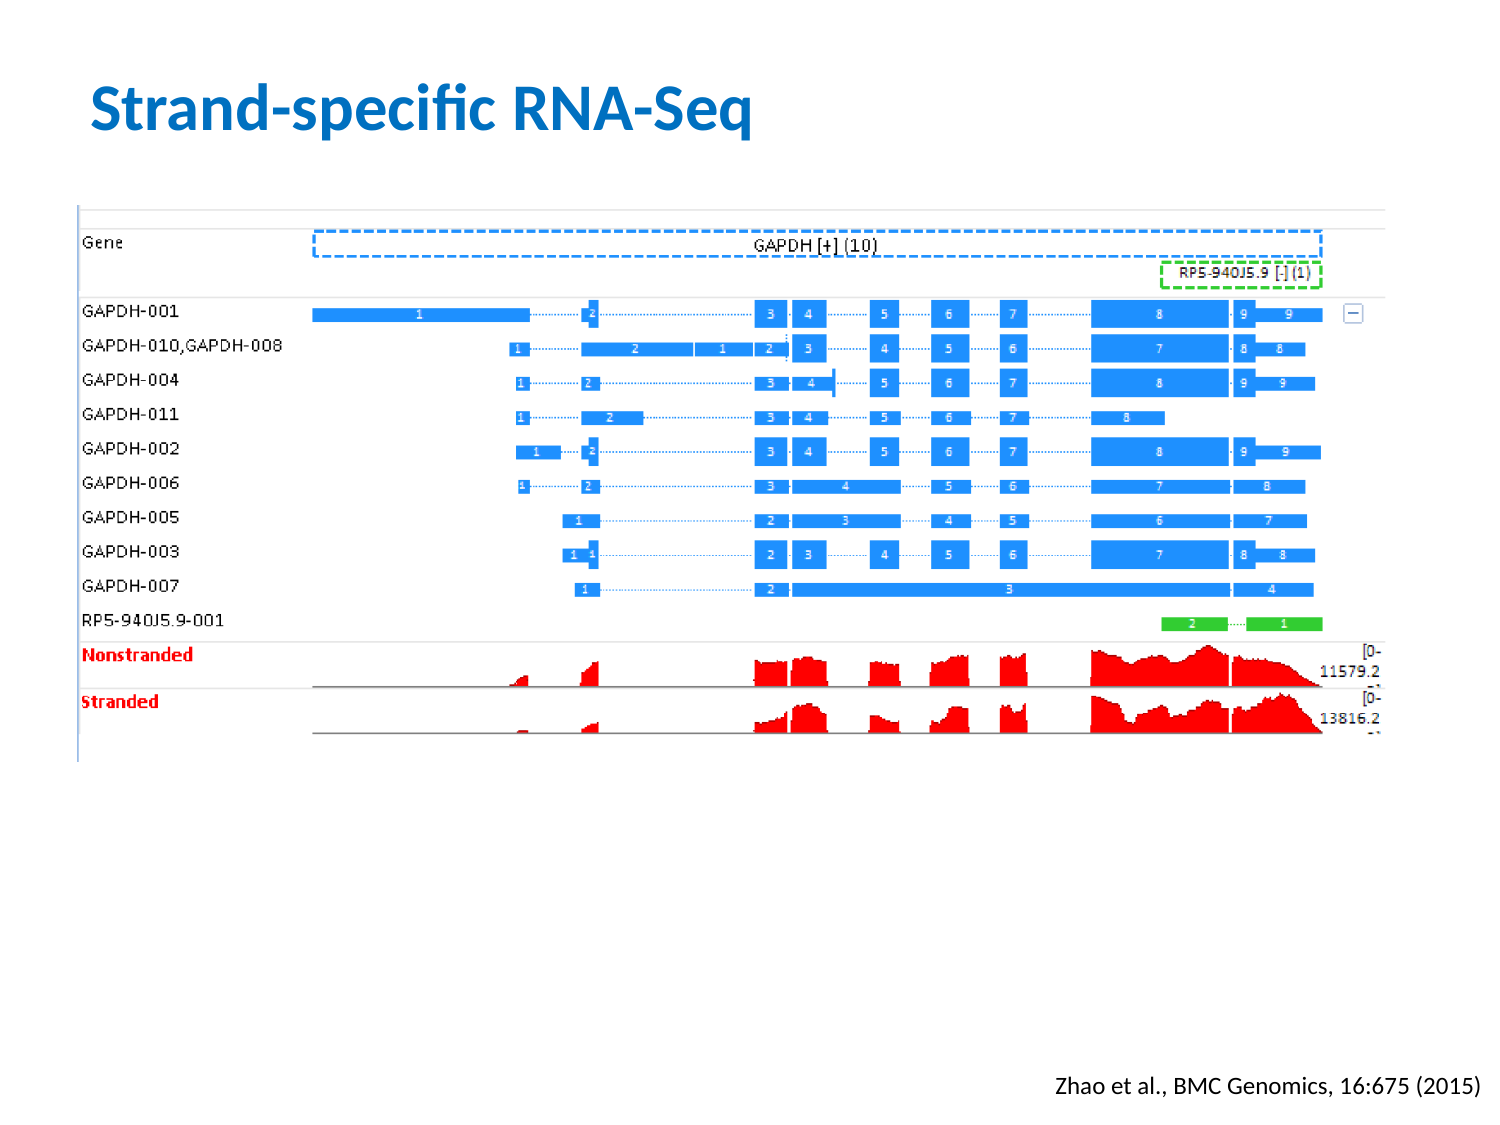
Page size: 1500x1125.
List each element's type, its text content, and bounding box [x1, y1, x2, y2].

picture [47, 187, 1420, 784]
title Strand-specific RNA-Seq [74, 44, 1426, 163]
text_box Zhao et al., BMC Genomics, 16:675 (2015) [1040, 1062, 1498, 1125]
